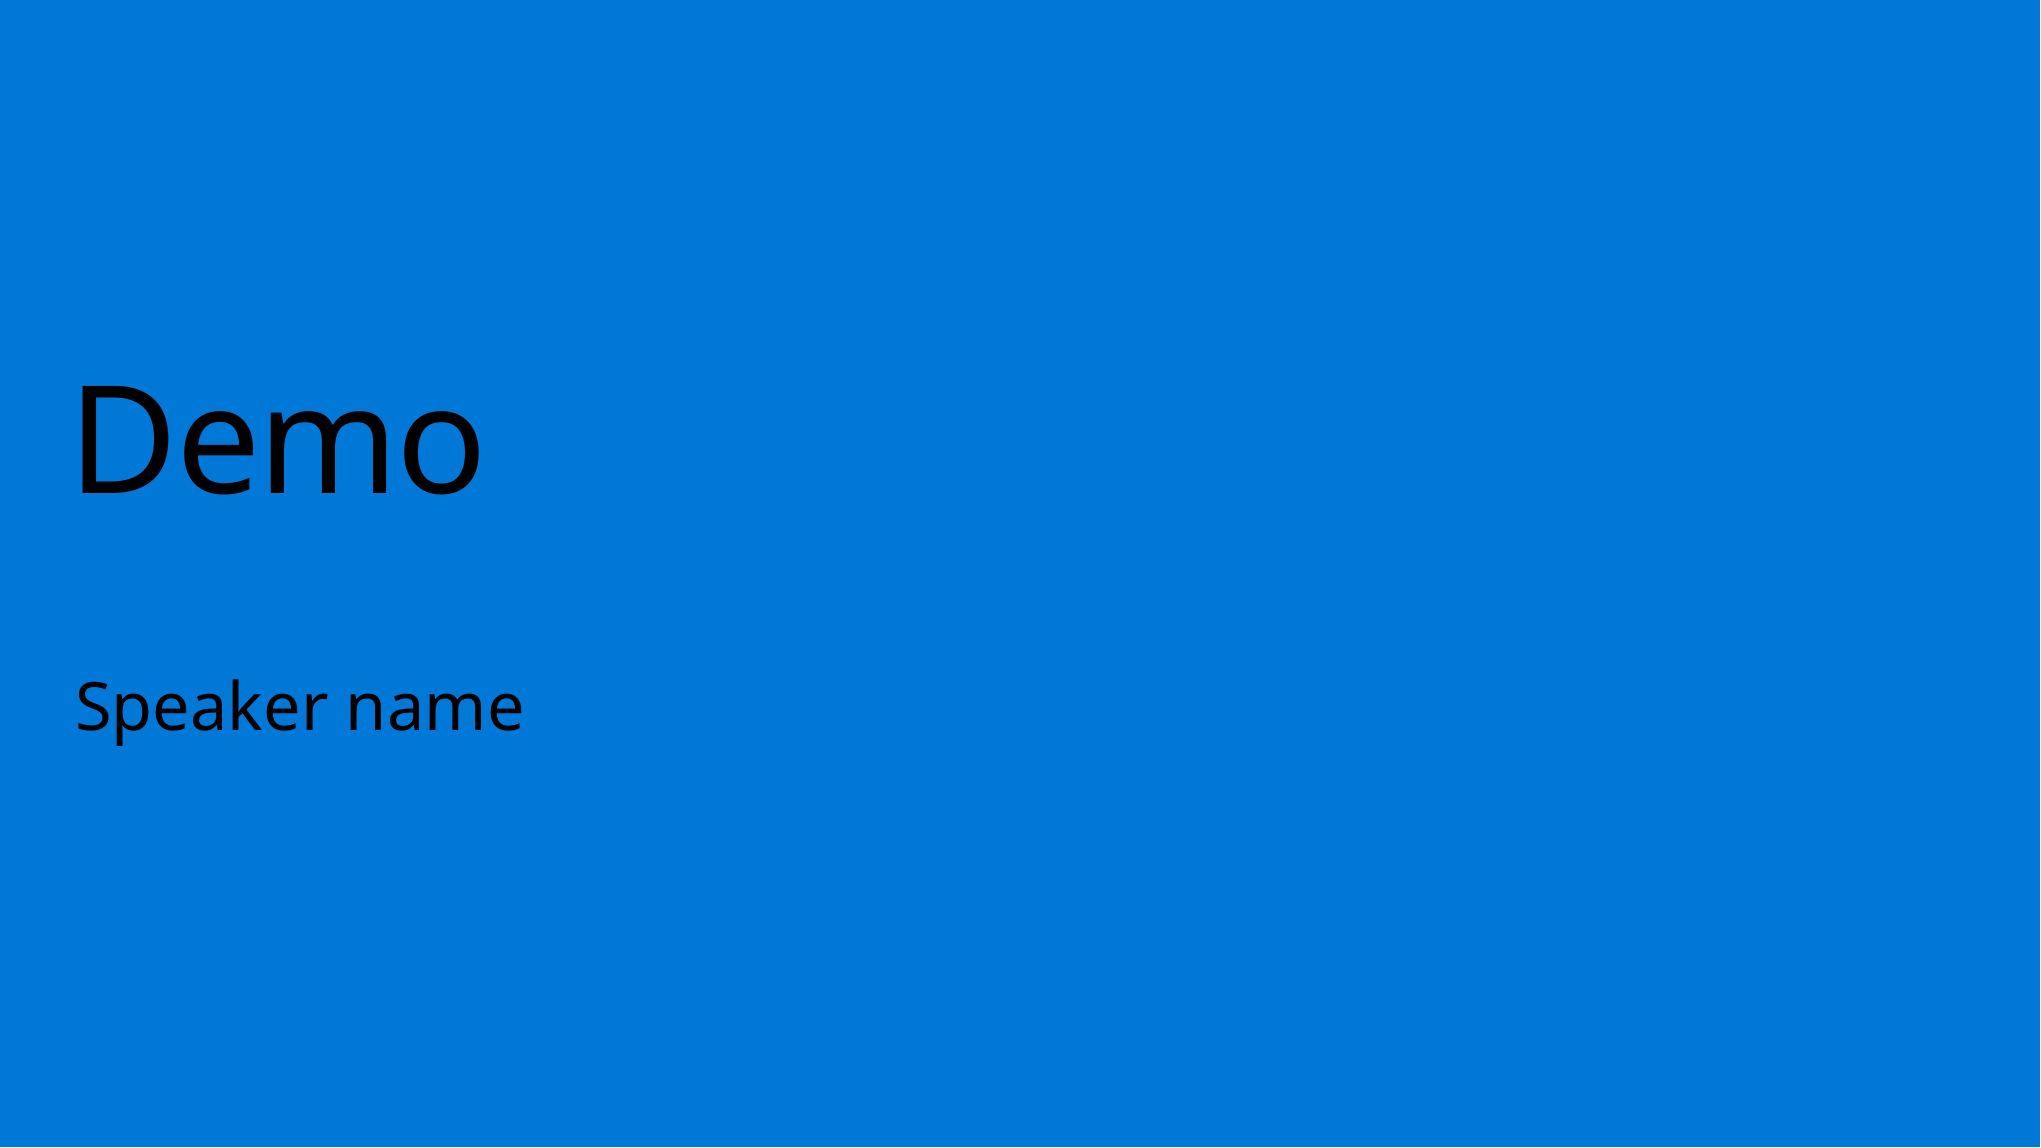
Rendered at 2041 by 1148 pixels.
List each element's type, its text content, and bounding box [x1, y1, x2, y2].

title Demo [45, 348, 1695, 543]
list Speaker name [45, 648, 1696, 770]
